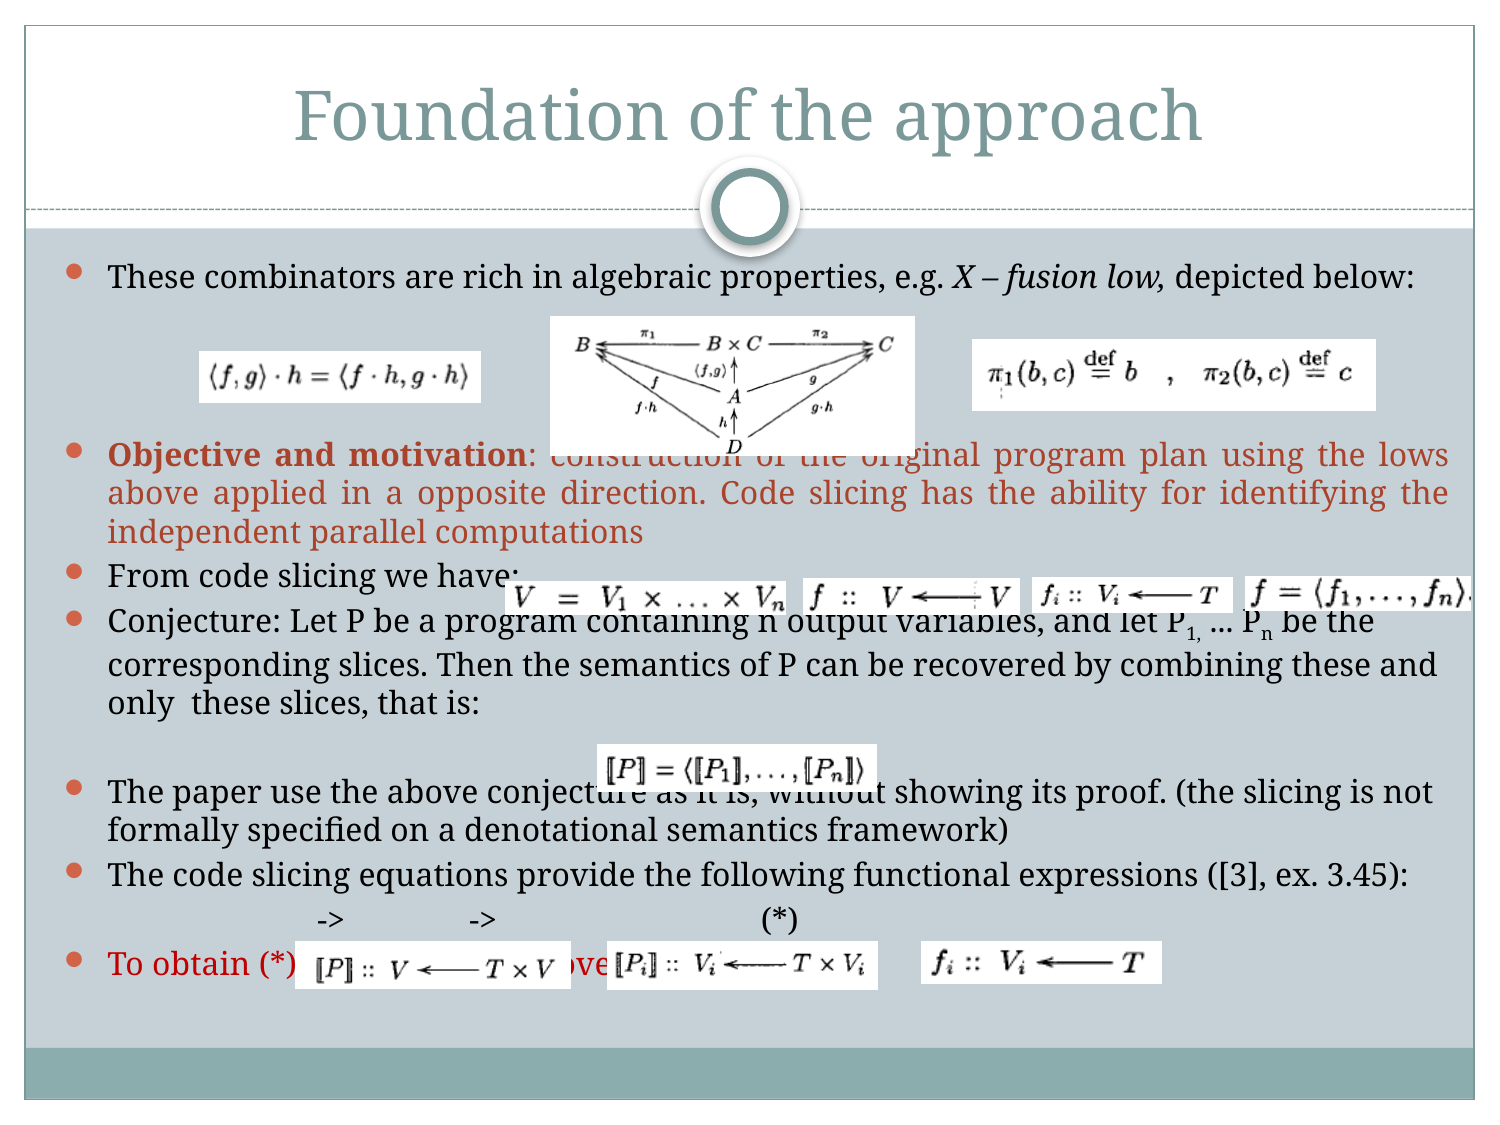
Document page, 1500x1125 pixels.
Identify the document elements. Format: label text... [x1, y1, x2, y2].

picture [505, 580, 786, 615]
picture [920, 941, 1162, 984]
picture [550, 316, 915, 456]
title Foundation of the approach [49, 37, 1450, 162]
picture [597, 744, 877, 792]
picture [295, 941, 571, 989]
picture [607, 941, 878, 990]
picture [1031, 577, 1233, 613]
picture [802, 578, 1020, 615]
picture [1244, 576, 1471, 612]
list These combinators are rich in algebraic properties, e.g. X – fusion low, depicted below: Objective and motivation: construction of the original program plan using the lows above applied in a opposite direction. Code slicing has the ability for identifying the independent parallel computations From code slicing we have: Conjecture: Let P be a program containing n output variables, and let P1, ... Pn be the corresponding slices. Then the semantics of P can be recovered by combining these and only these slices, that is: The paper use the above conjecture as it is, without showing its proof. (the slicing is not formally specified on a denotational semantics framework) The code slicing equations provide the following functional expressions ([3], ex. 3.45): -> -> (*) To obtain (*) is needed to remove accumulations [49, 248, 1465, 1042]
picture [198, 351, 481, 403]
picture [972, 339, 1377, 411]
